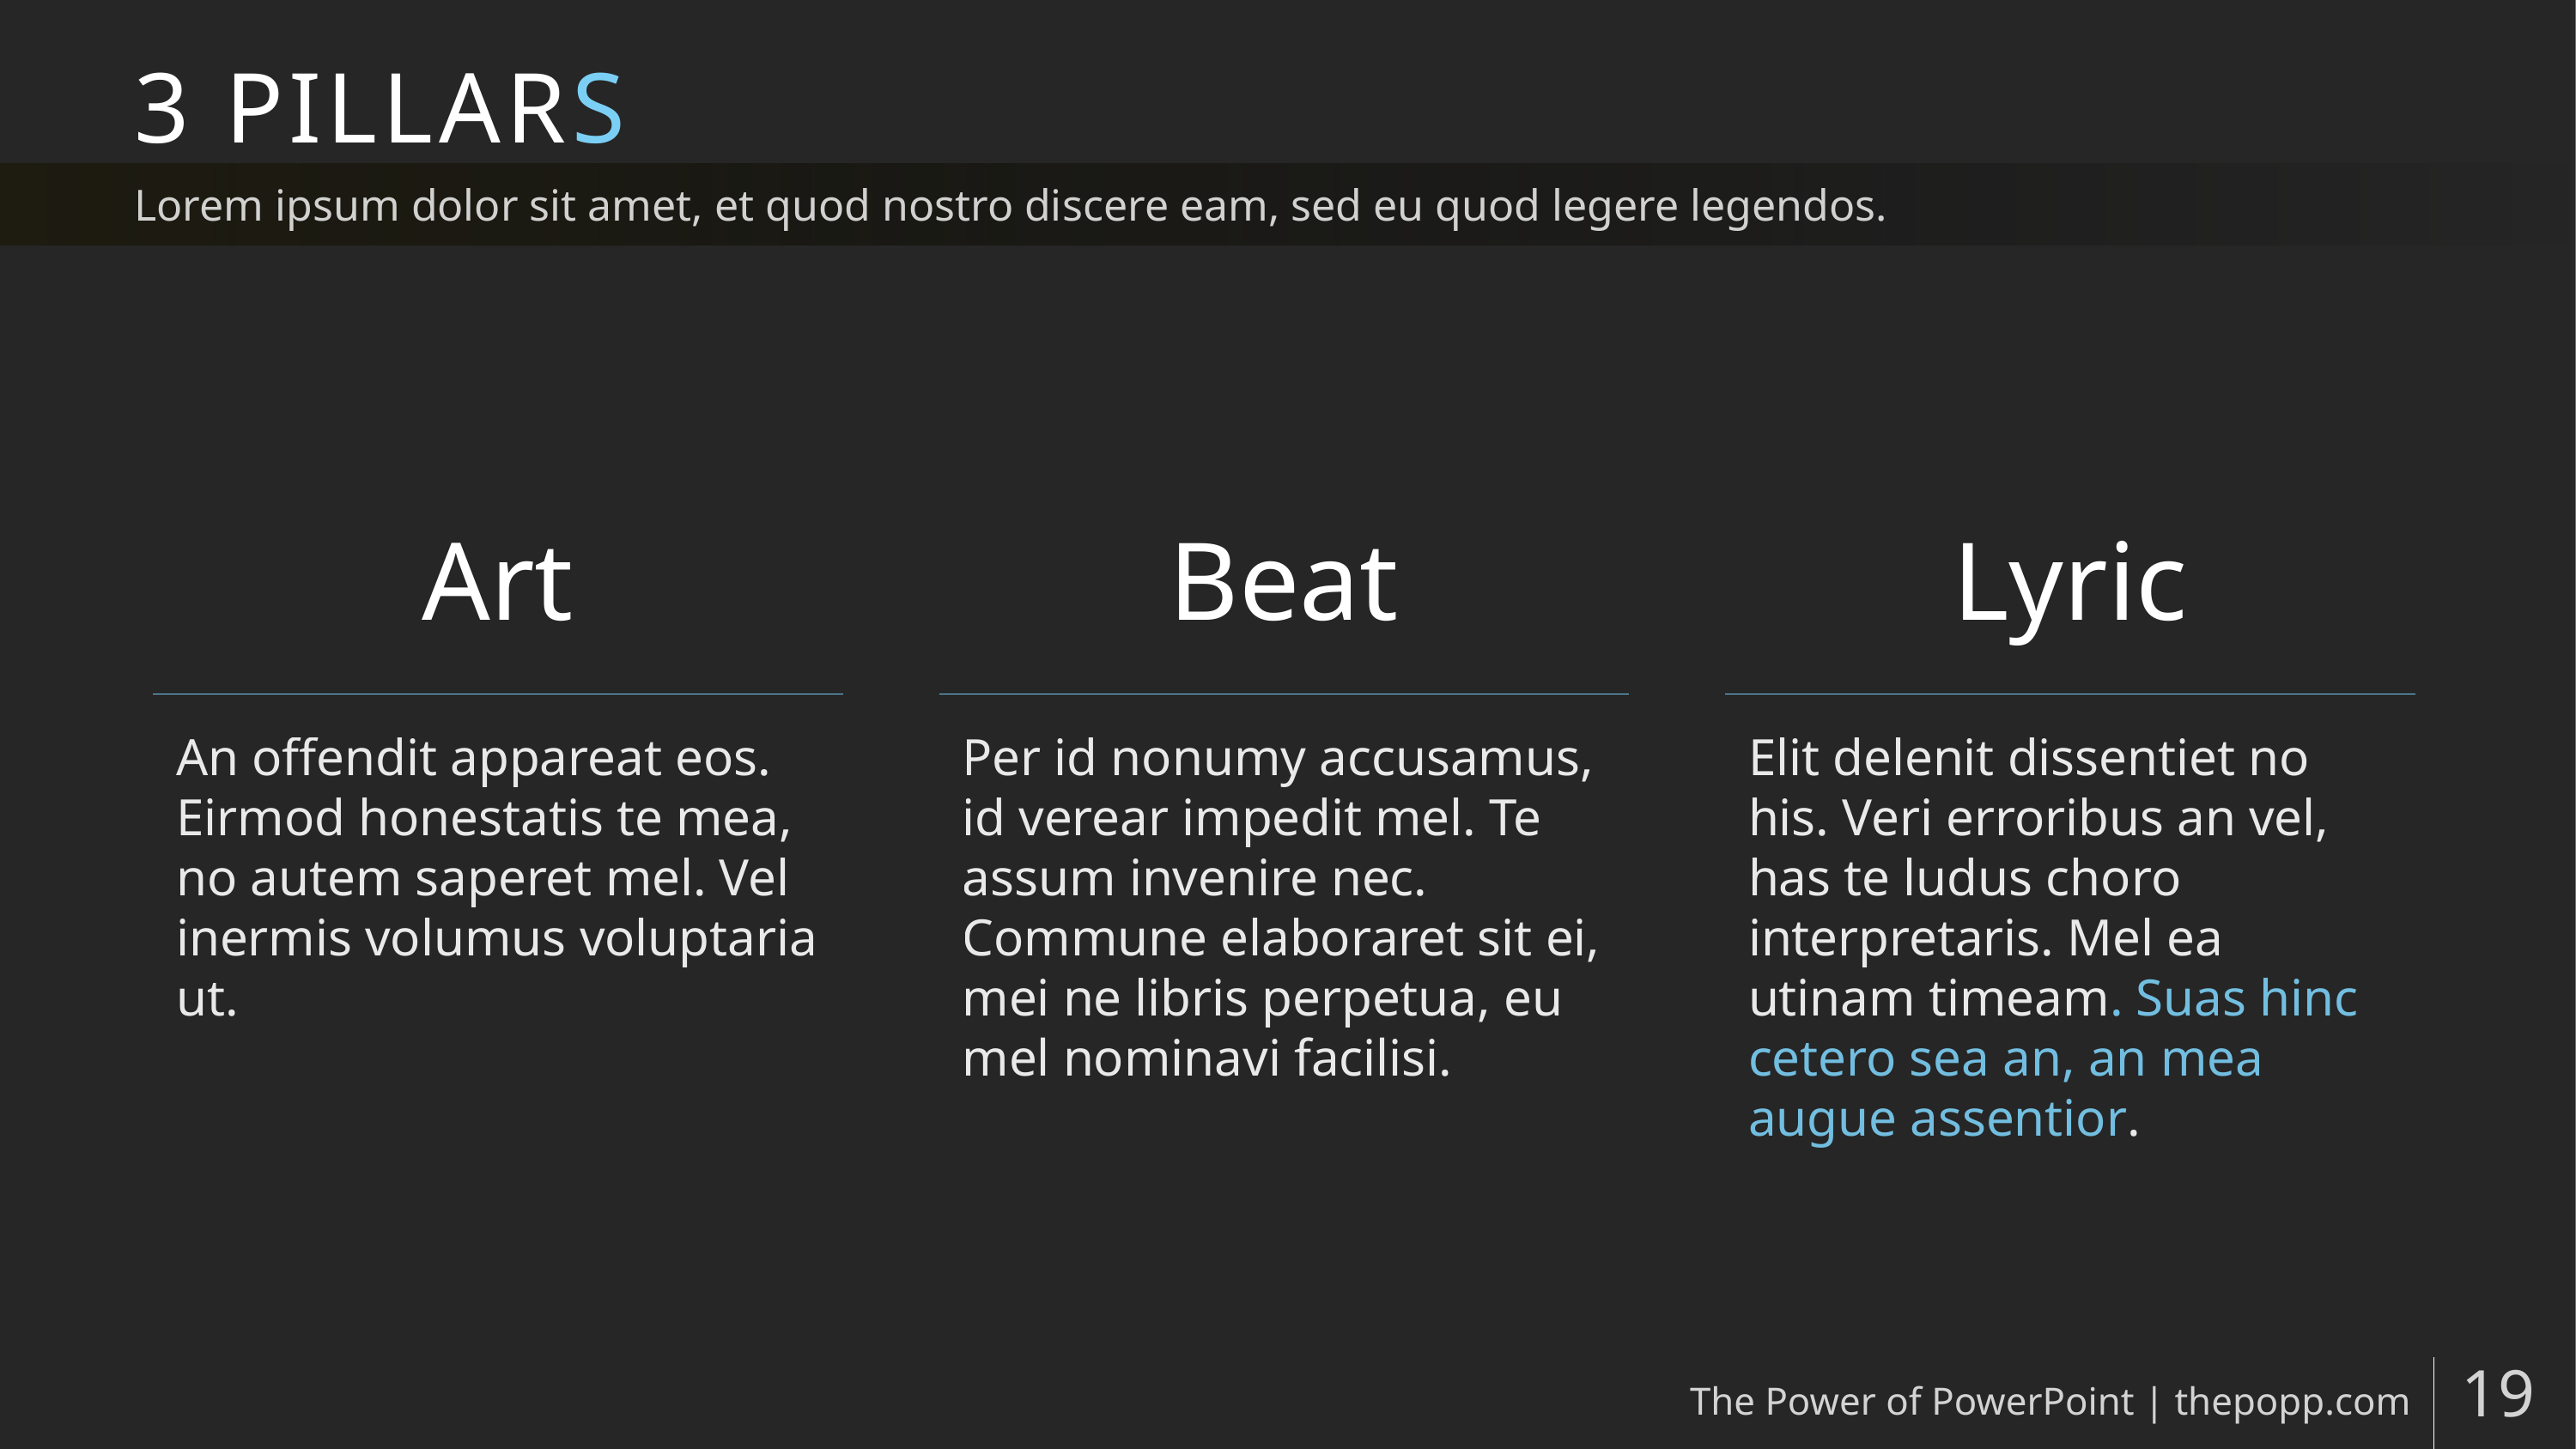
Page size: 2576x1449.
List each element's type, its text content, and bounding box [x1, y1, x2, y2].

list Lorem ipsum dolor sit amet, et quod nostro discere eam, sed eu quod legere legendos. [111, 167, 2404, 248]
list Beat [900, 359, 1668, 654]
list Art [113, 359, 883, 654]
list Lyric [1686, 359, 2455, 654]
list An offendit appareat eos. Eirmod honestatis te mea, no autem saperet mel. Vel inermis volumus voluptaria ut. [153, 713, 843, 1191]
list Per id nonumy accusamus, id verear impedit mel. Te assum invenire nec. Commune elaboraret sit ei, mei ne libris perpetua, eu mel nominavi facilisi. [939, 713, 1630, 1191]
list Elit delenit dissentiet no his. Veri erroribus an vel, has te ludus choro interpretaris. Mel ea utinam timeam. Suas hinc cetero sea an, an mea augue assentior. [1725, 713, 2415, 1191]
footer The Power of PowerPoint | thepopp.com [922, 1356, 2434, 1434]
title 3 PILLARS [111, 0, 2430, 174]
slide_number 19 [2438, 1357, 2576, 1434]
